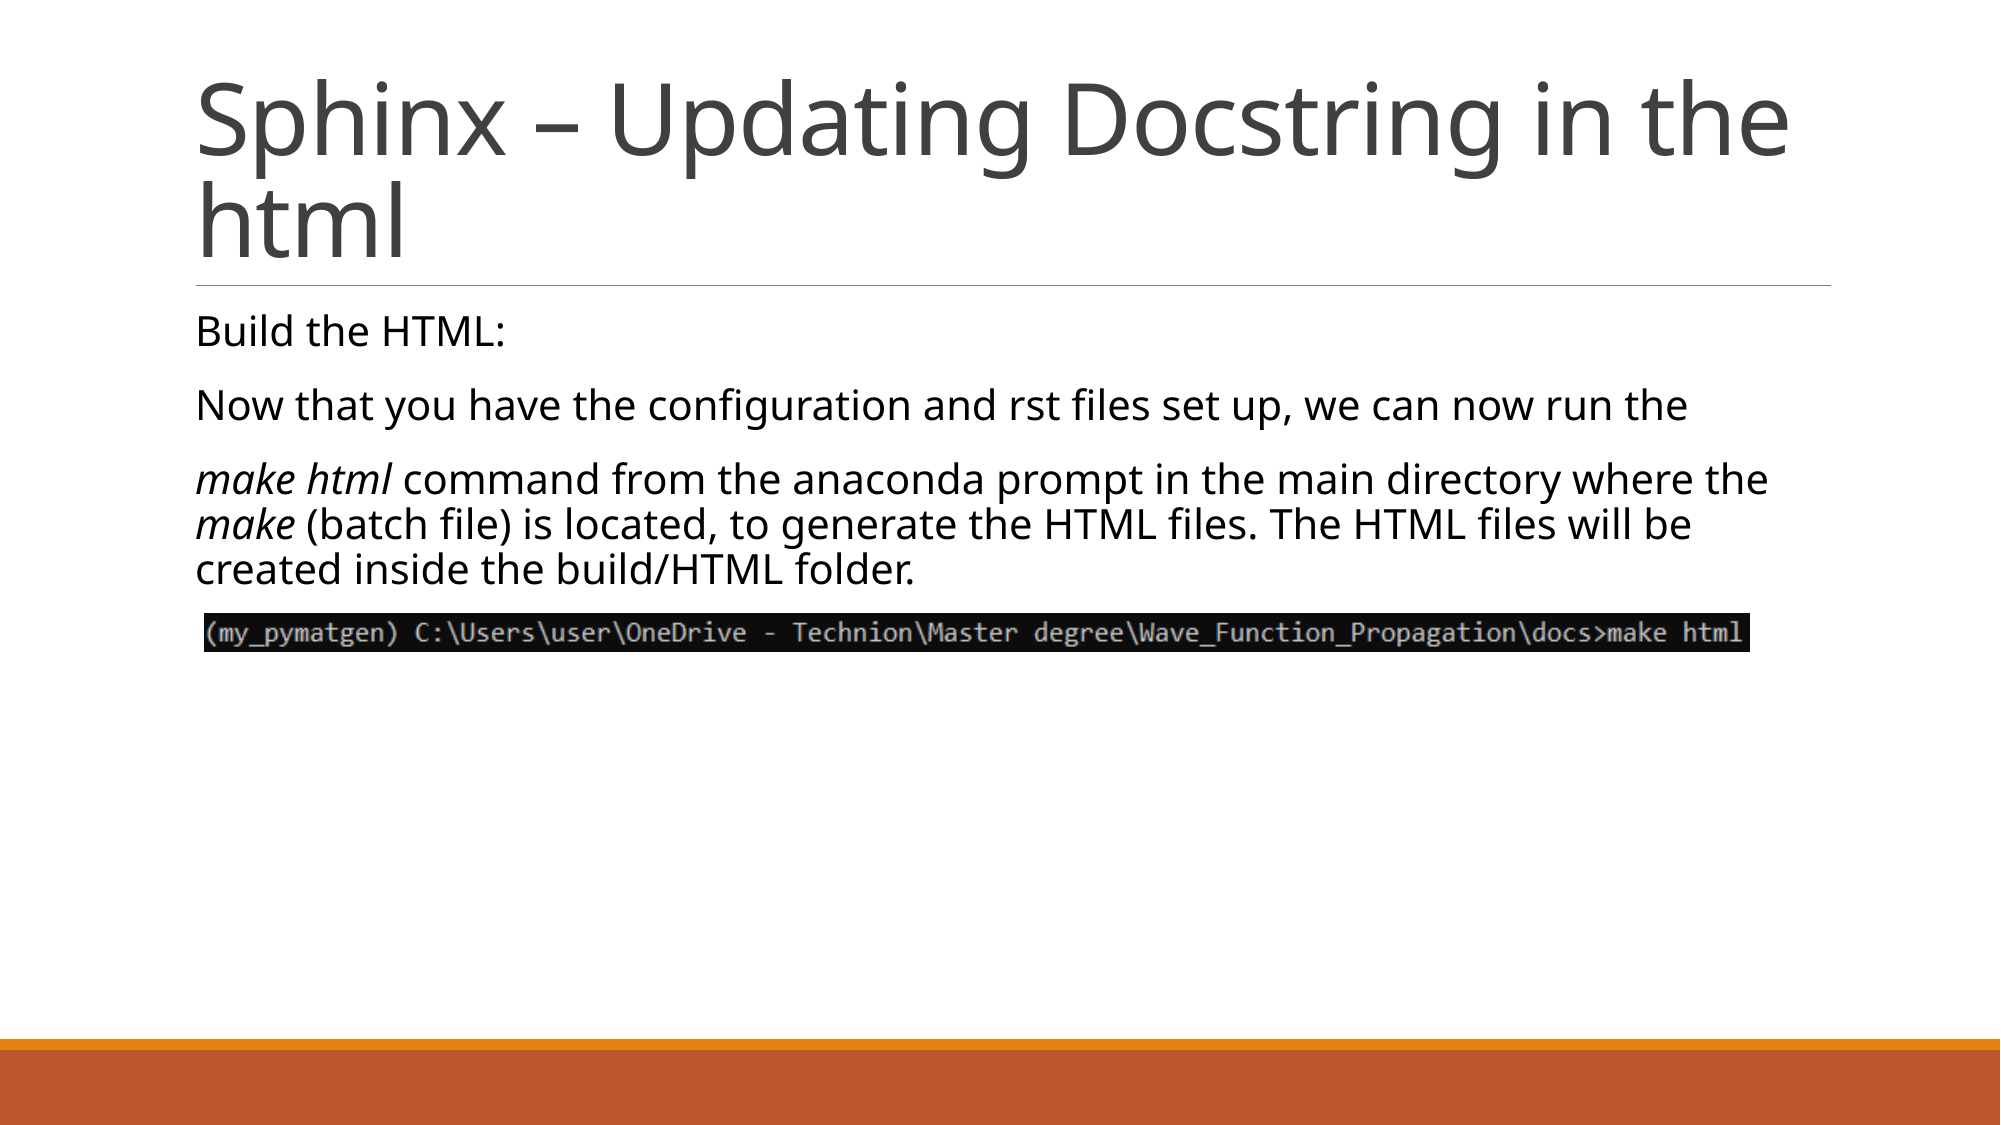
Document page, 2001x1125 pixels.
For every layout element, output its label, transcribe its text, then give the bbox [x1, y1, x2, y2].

title Sphinx – Updating Docstring in the html [180, 47, 1830, 285]
picture [204, 612, 1751, 653]
list Build the HTML: Now that you have the configuration and rst files set up, we can now run the make html command from the anaconda prompt in the main directory where the make (batch file) is located, to generate the HTML files. The HTML files will be created inside the build/HTML folder. [180, 302, 1830, 963]
